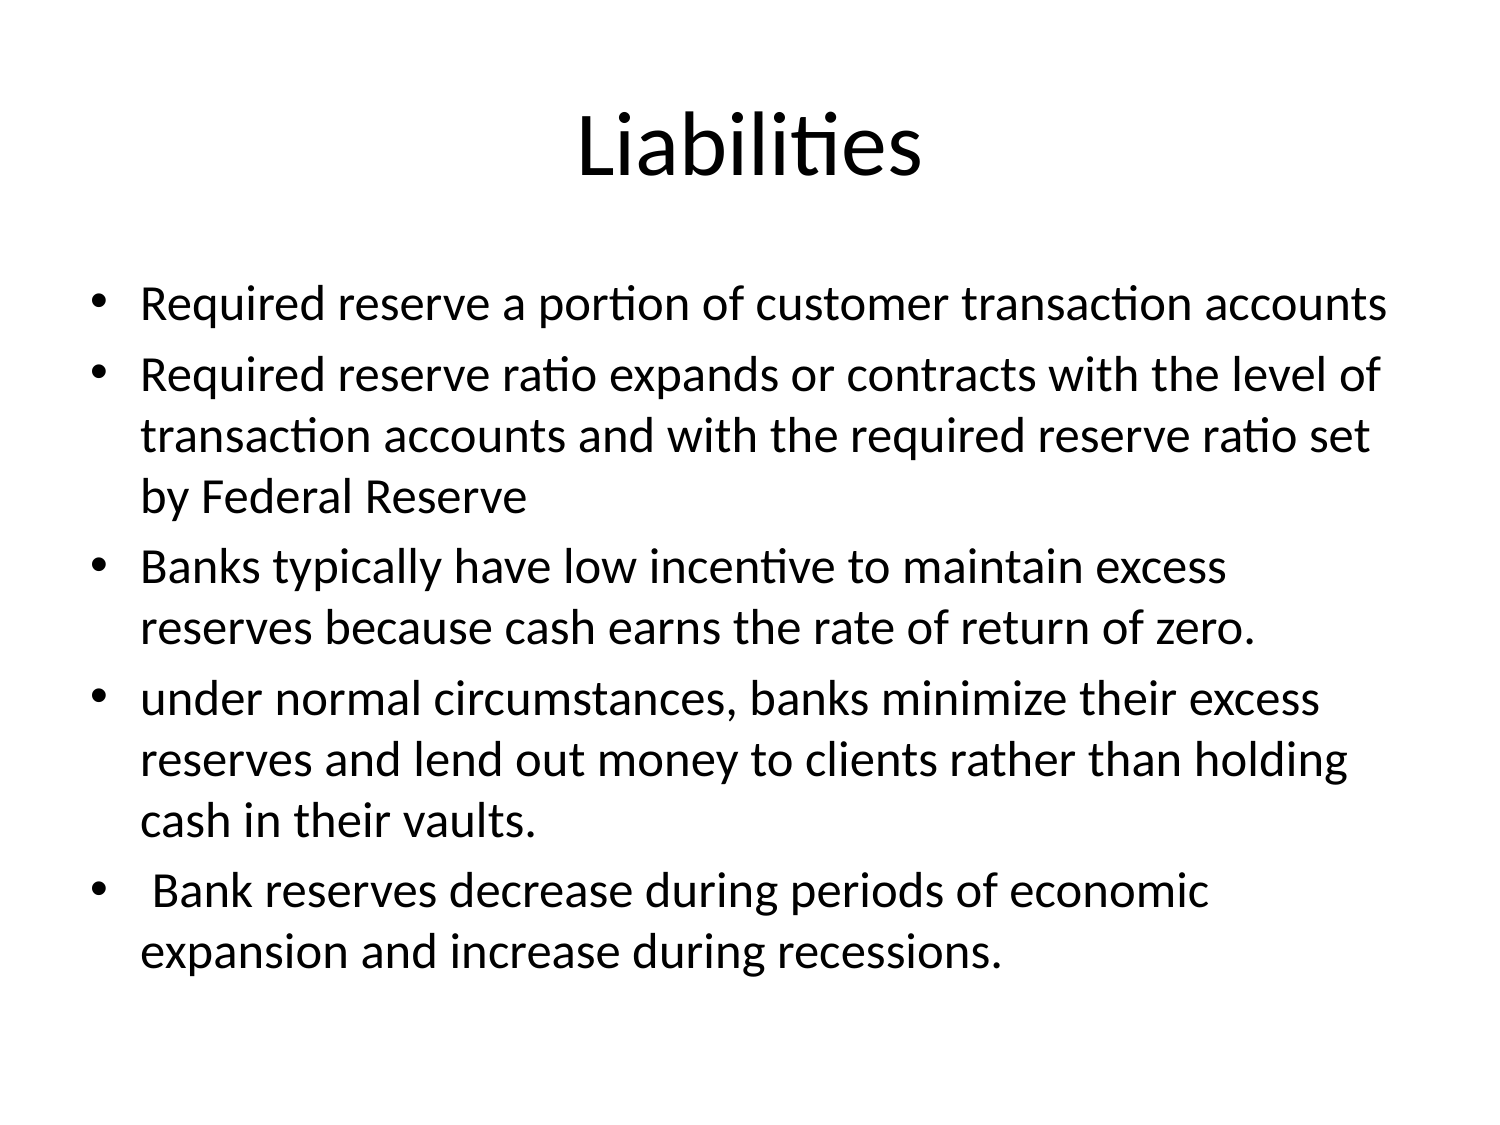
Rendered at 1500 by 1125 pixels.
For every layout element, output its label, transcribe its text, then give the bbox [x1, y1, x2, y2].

title Liabilities [75, 45, 1425, 233]
list Required reserve a portion of customer transaction accounts Required reserve ratio expands or contracts with the level of transaction accounts and with the required reserve ratio set by Federal Reserve Banks typically have low incentive to maintain excess reserves because cash earns the rate of return of zero. under normal circumstances, banks minimize their excess reserves and lend out money to clients rather than holding cash in their vaults. Bank reserves decrease during periods of economic expansion and increase during recessions. [75, 262, 1425, 1005]
